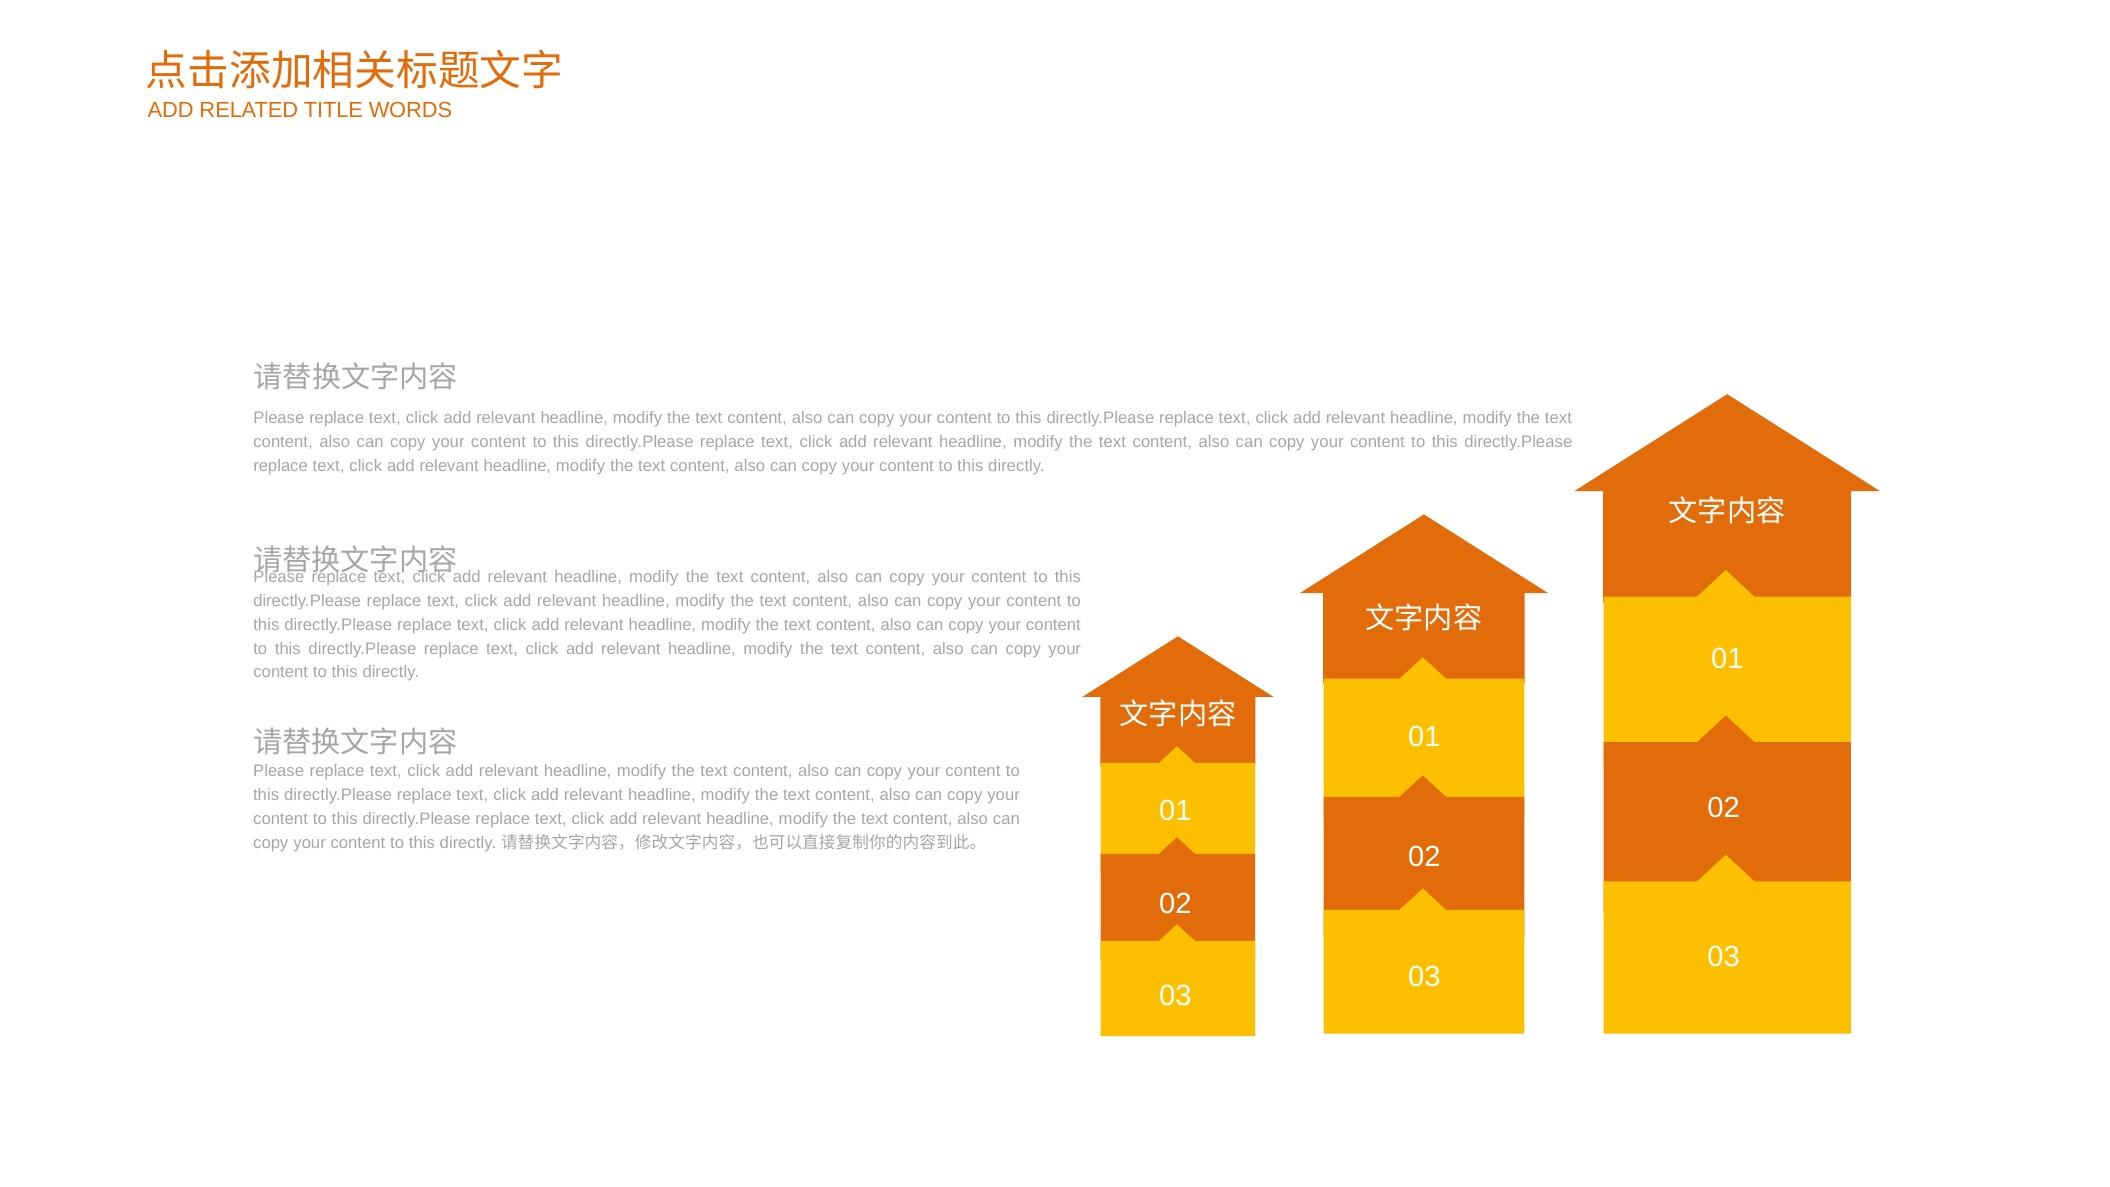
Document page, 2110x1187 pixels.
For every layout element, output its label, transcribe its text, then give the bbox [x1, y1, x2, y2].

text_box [1299, 514, 1549, 1034]
text_box 点击添加相关标题文字 [145, 43, 564, 95]
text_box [253, 535, 1083, 683]
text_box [1082, 636, 1274, 1036]
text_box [253, 717, 1022, 852]
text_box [253, 353, 1575, 476]
text_box ADD RELATED TITLE WORDS [147, 96, 453, 123]
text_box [1574, 394, 1880, 1034]
